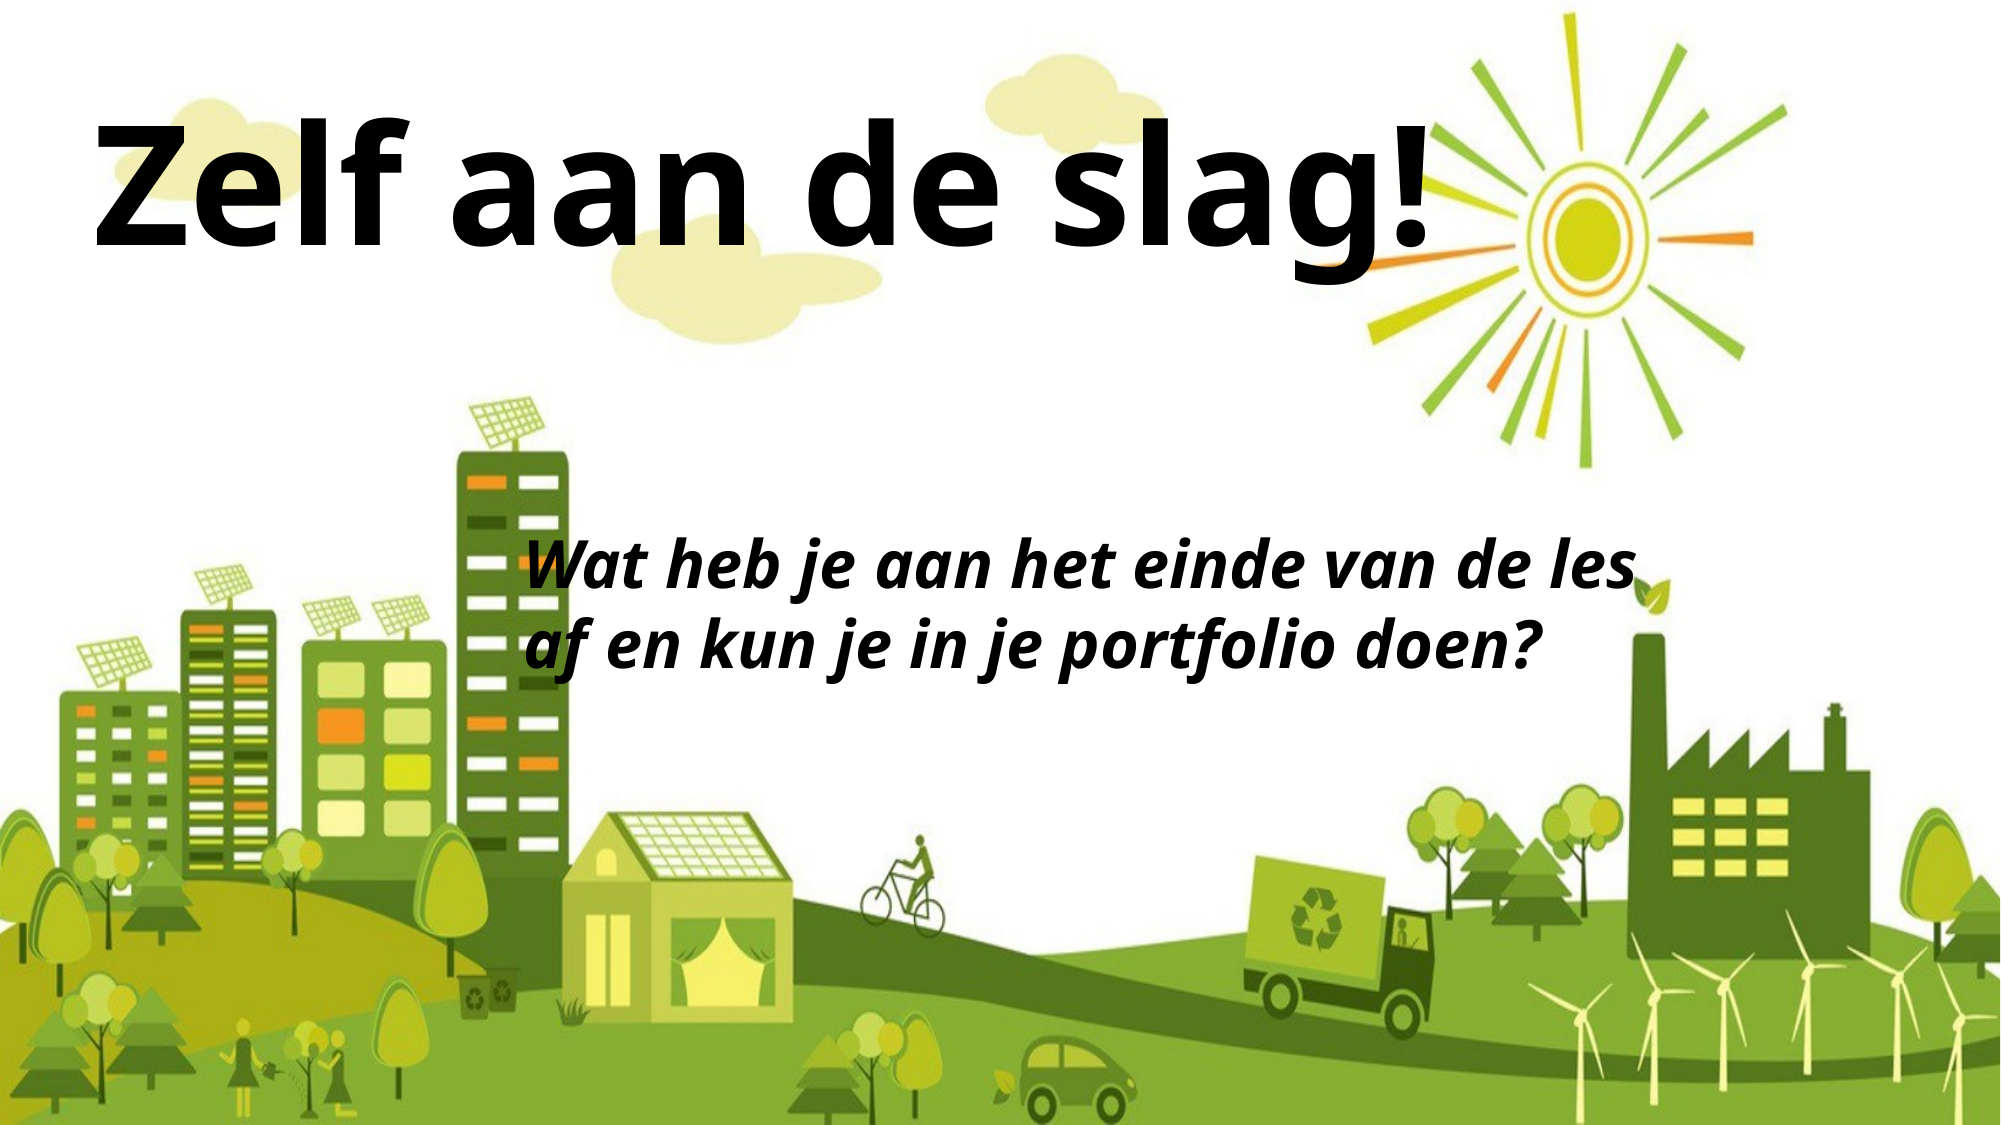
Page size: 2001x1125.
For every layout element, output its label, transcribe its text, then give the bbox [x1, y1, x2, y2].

text_box Wat heb je aan het einde van de les af en kun je in je portfolio doen? [508, 514, 1677, 690]
title Zelf aan de slag! [78, 82, 1804, 300]
picture [0, 0, 2001, 1125]
